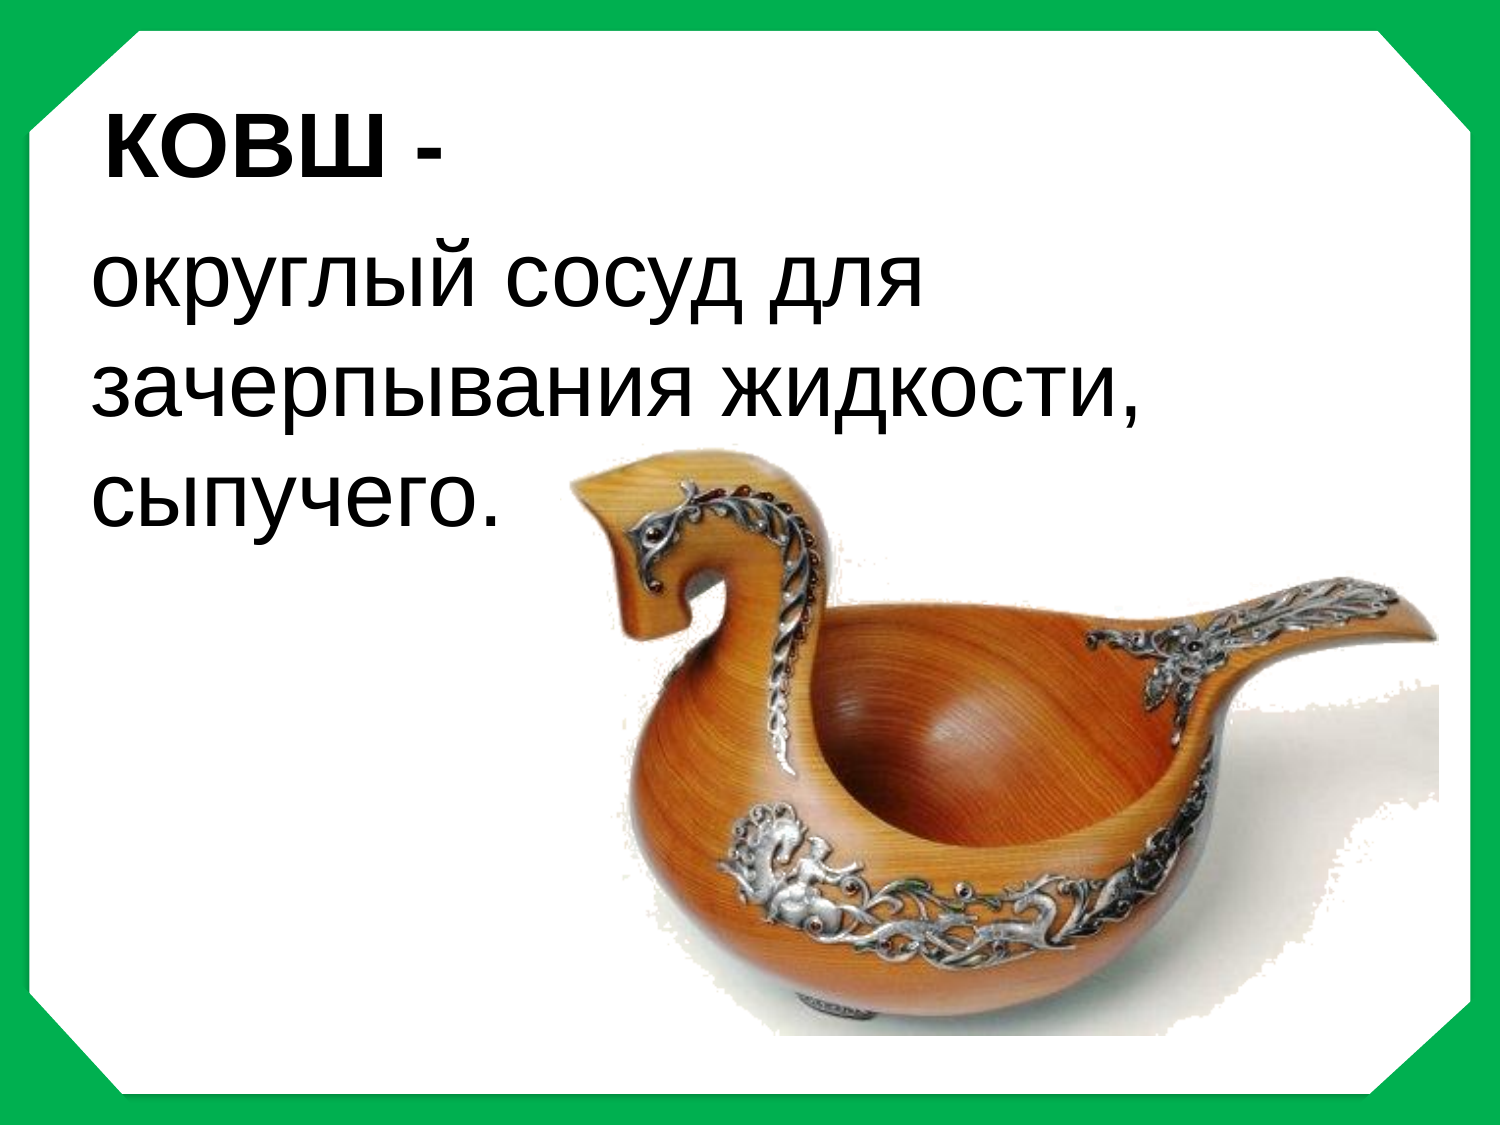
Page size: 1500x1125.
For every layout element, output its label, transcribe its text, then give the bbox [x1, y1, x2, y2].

title округлый сосуд для зачерпывания жидкости, сыпучего. [74, 196, 1426, 563]
text_box КОВШ - [88, 78, 1306, 203]
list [560, 442, 1439, 1037]
